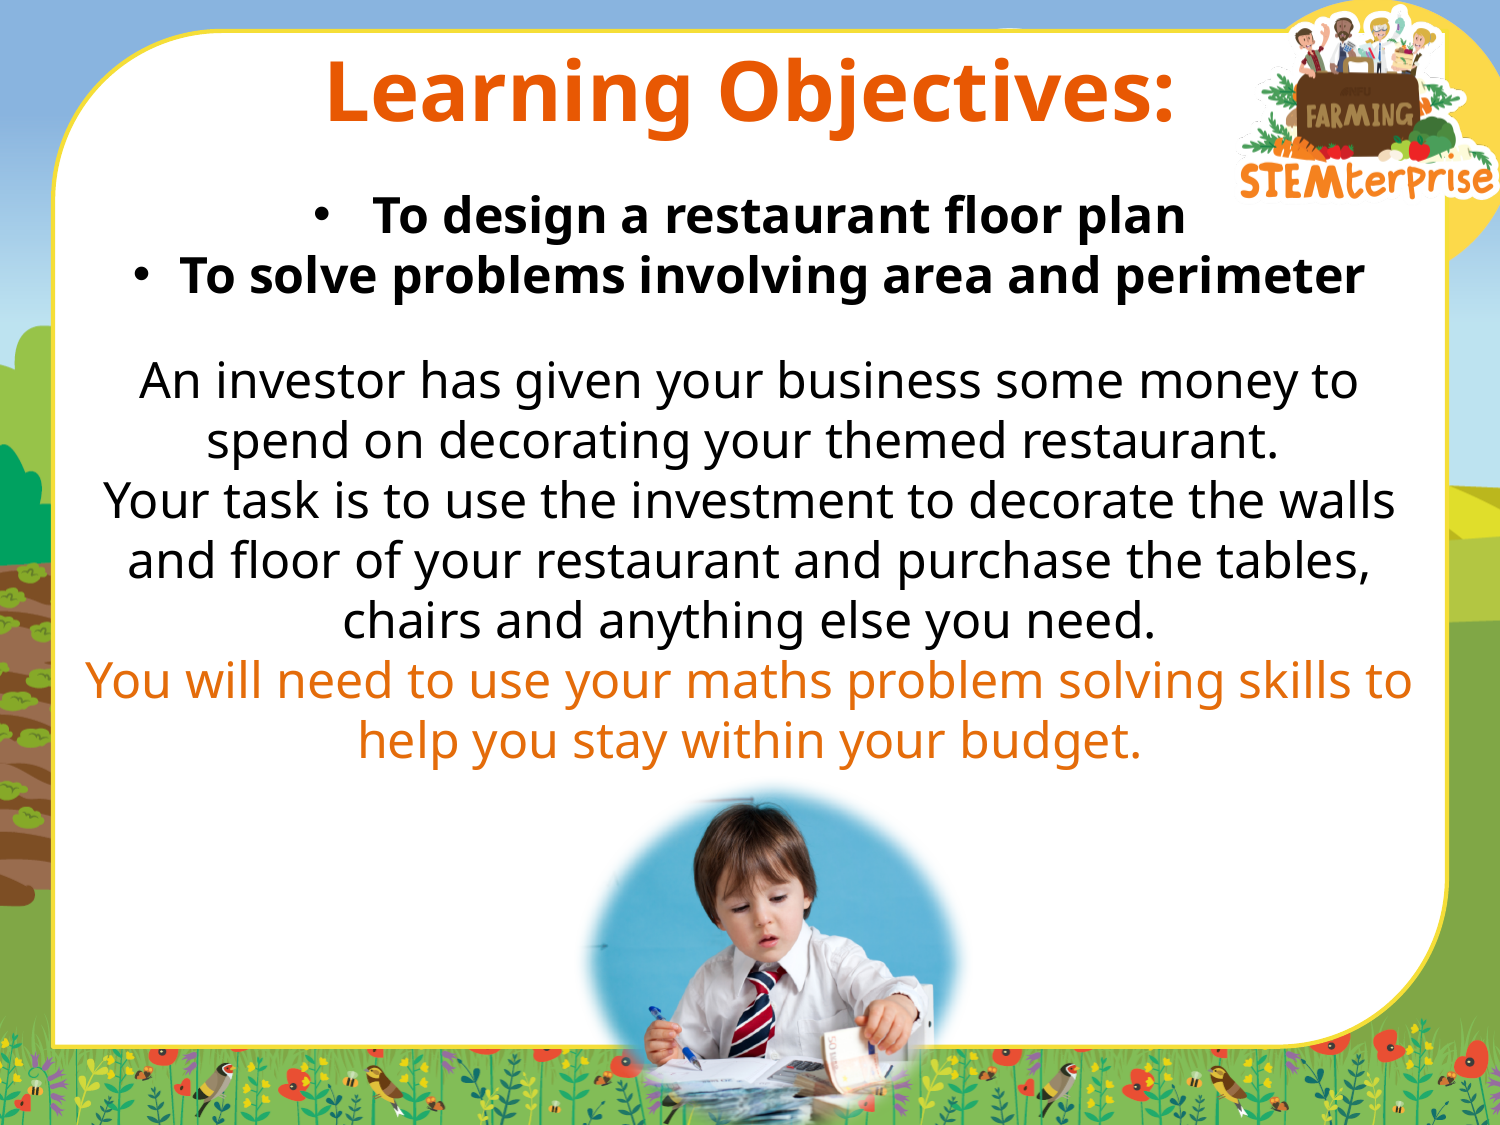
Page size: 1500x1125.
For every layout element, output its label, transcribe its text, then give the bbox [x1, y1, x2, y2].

text_box [980, 214, 1450, 1049]
picture [0, 0, 1500, 1125]
text_box Learning Objectives: To design a restaurant floor plan To solve problems involving area and perimeter An investor has given your business some money to spend on decorating your themed restaurant. Your task is to use the investment to decorate the walls and floor of your restaurant and purchase the tables, chairs and anything else you need. You will need to use your maths problem solving skills to help you stay within your budget. [53, 30, 1447, 836]
text_box [50, 174, 567, 1049]
